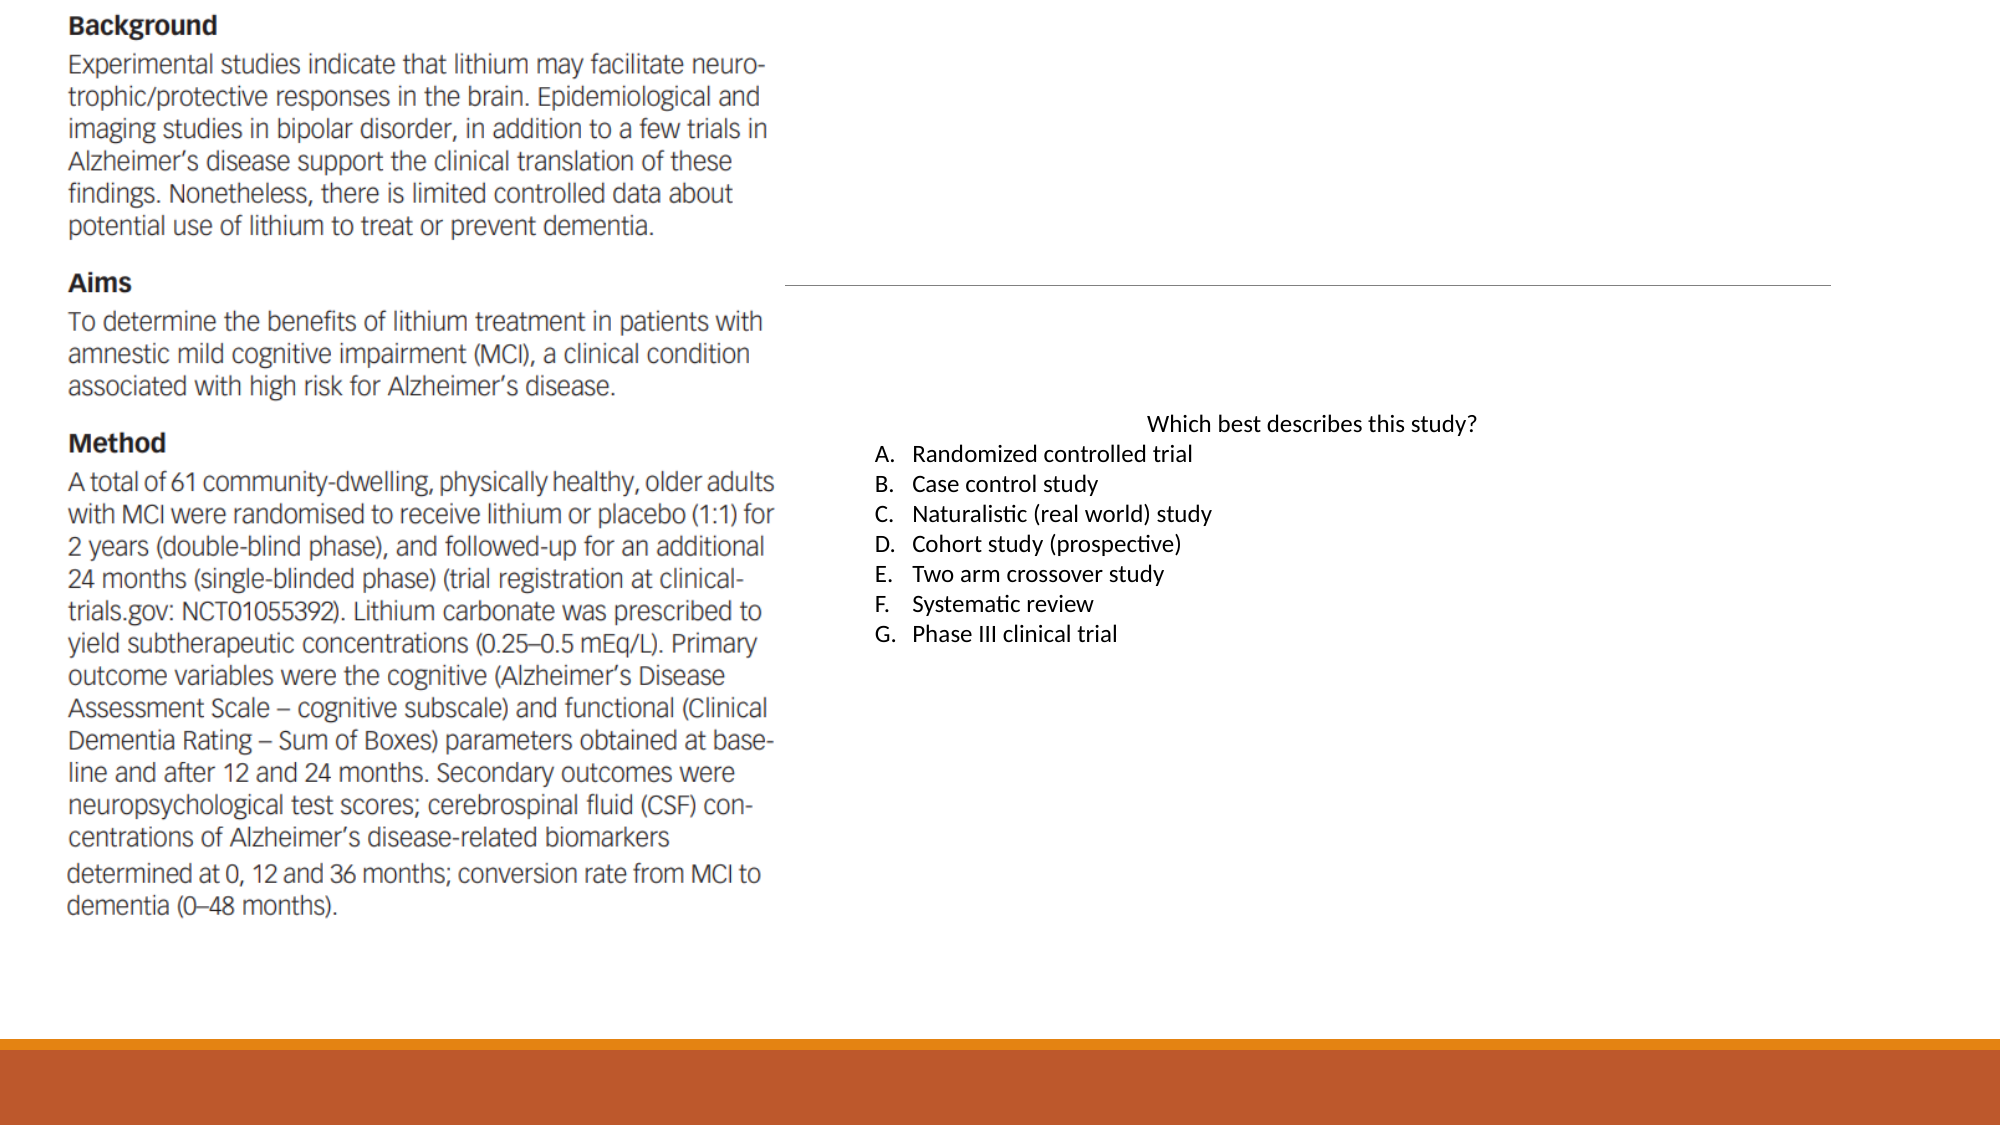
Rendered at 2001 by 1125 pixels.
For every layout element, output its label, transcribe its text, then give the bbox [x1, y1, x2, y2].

text_box Which best describes this study? Randomized controlled trial Case control study Naturalistic (real world) study Cohort study (prospective) Two arm crossover study Systematic review Phase III clinical trial [860, 400, 1766, 655]
picture [50, 0, 785, 938]
